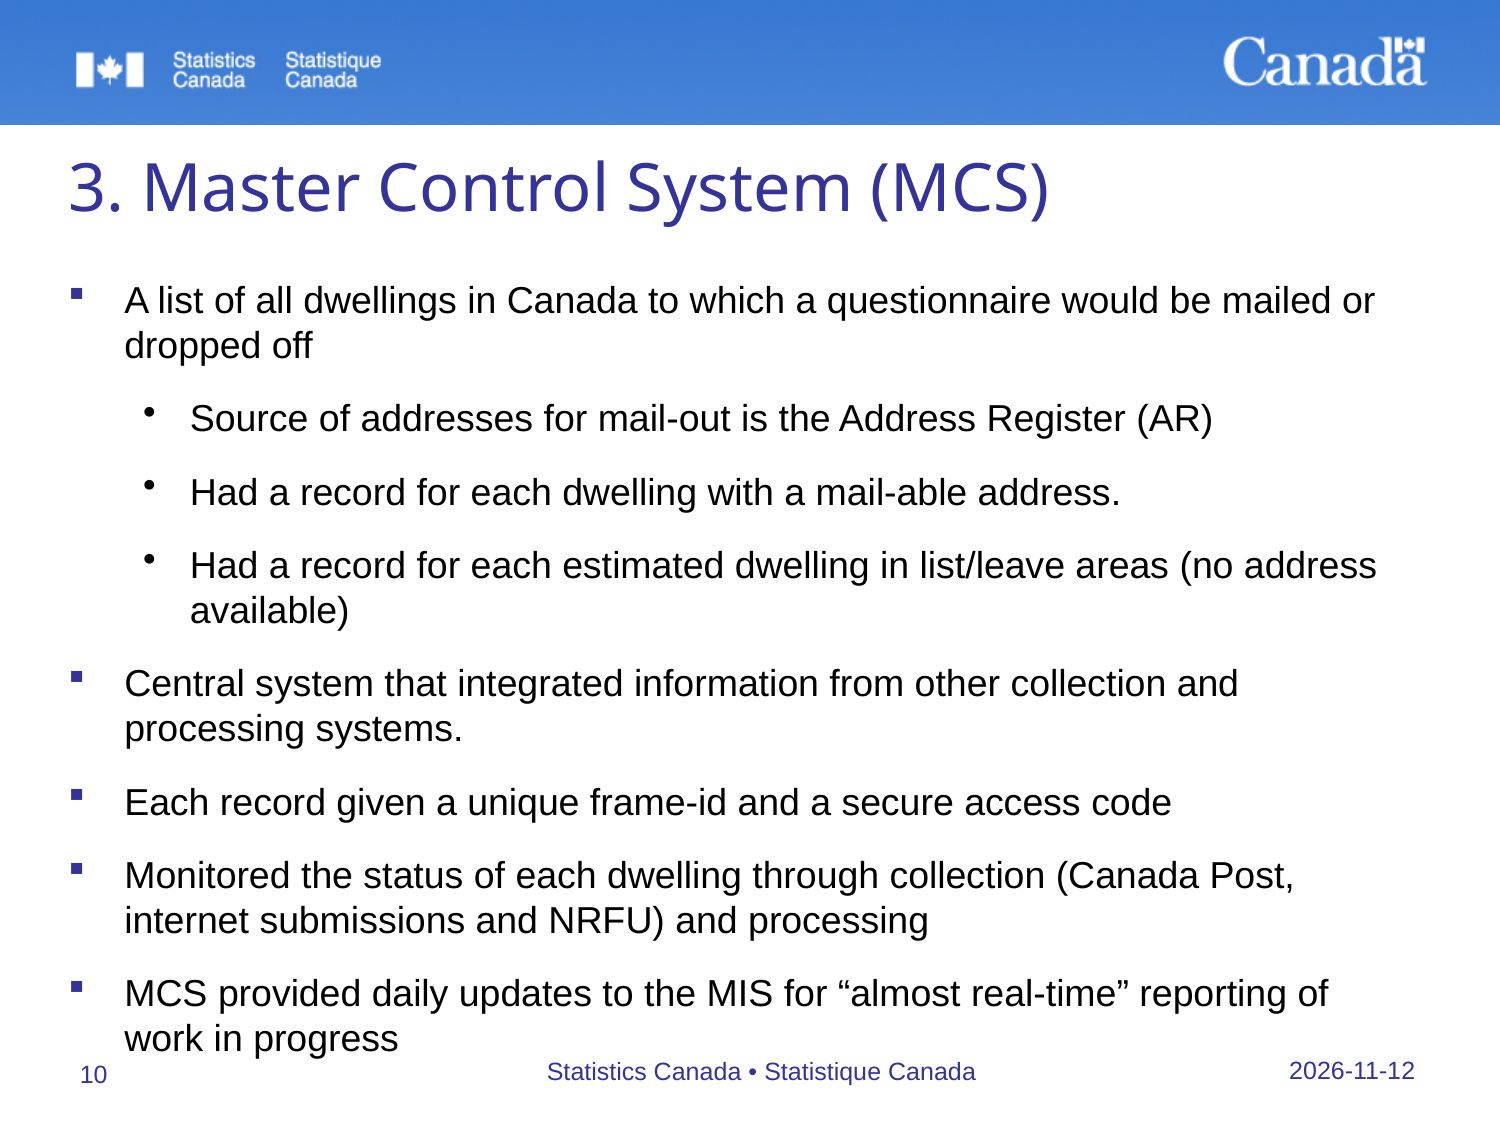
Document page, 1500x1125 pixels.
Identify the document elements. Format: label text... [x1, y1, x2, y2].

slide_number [1402, 1046, 1431, 1125]
title 3. Master Control System (MCS) [53, 137, 1402, 254]
list A list of all dwellings in Canada to which a questionnaire would be mailed or dropped off Source of addresses for mail-out is the Address Register (AR) Had a record for each dwelling with a mail-able address. Had a record for each estimated dwelling in list/leave areas (no address available) Central system that integrated information from other collection and processing systems. Each record given a unique frame-id and a secure access code Monitored the status of each dwelling through collection (Canada Post, internet submissions and NRFU) and processing MCS provided daily updates to the MIS for “almost real-time” reporting of work in progress [53, 268, 1402, 1125]
picture [0, 0, 1500, 125]
